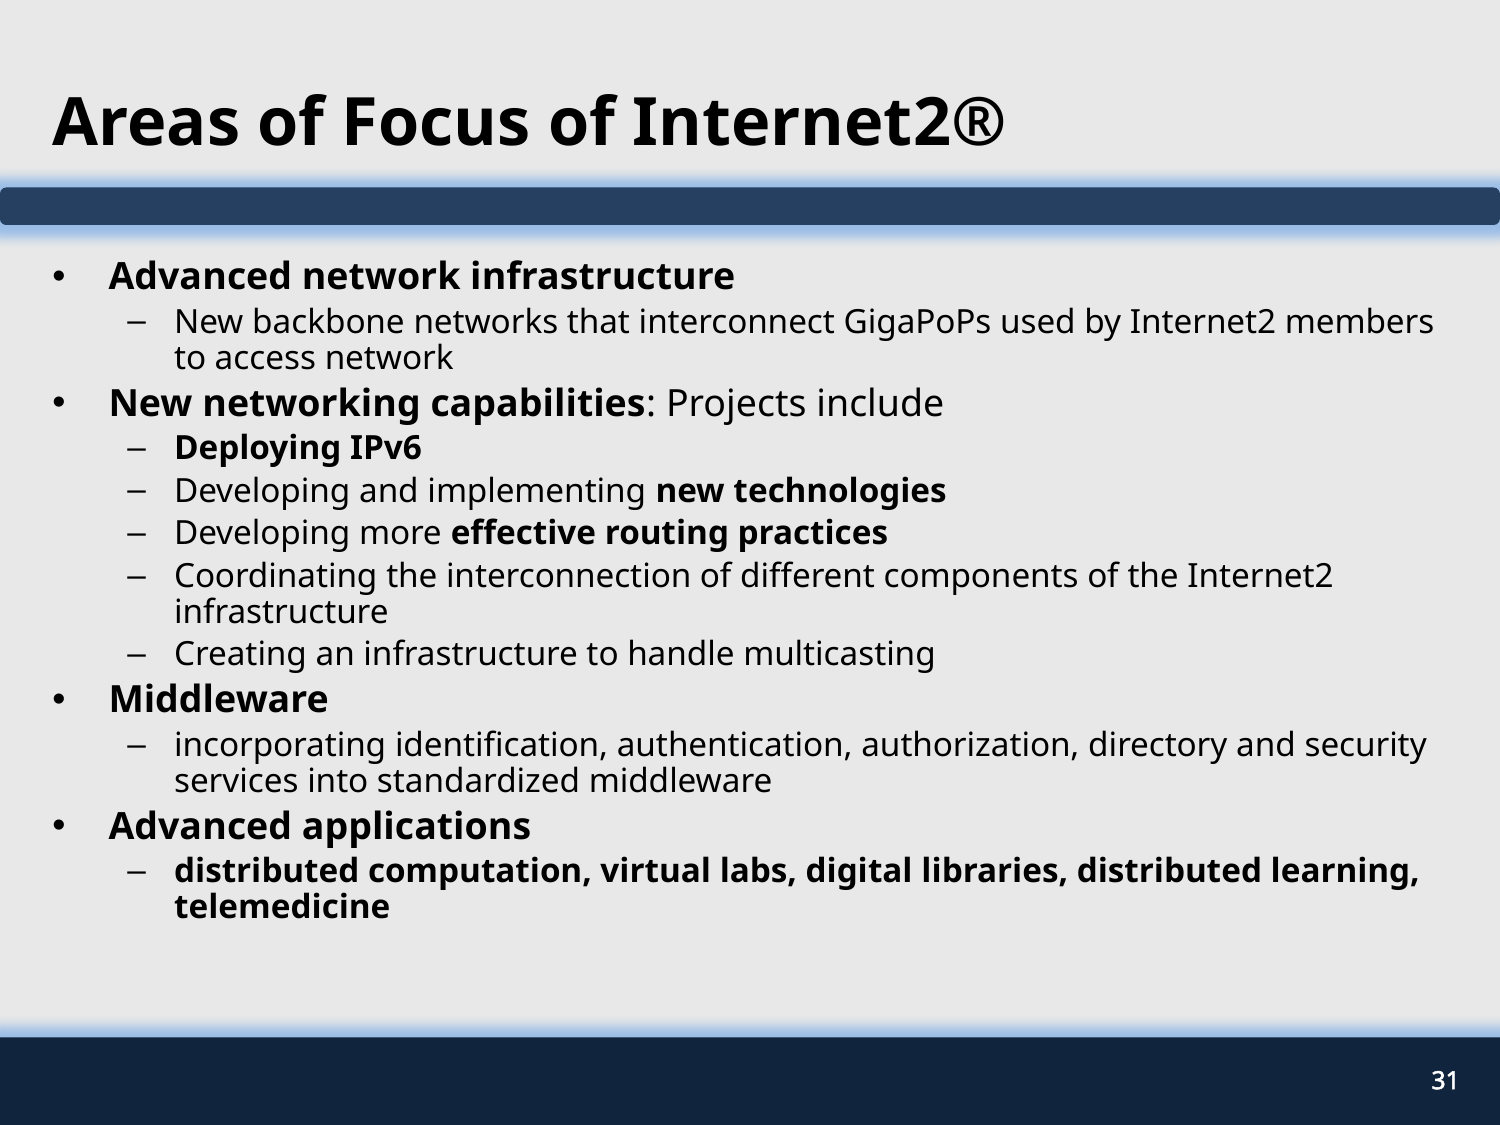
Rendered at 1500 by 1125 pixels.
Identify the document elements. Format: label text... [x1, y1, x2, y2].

list Advanced network infrastructure New backbone networks that interconnect GigaPoPs used by Internet2 members to access network New networking capabilities: Projects include Deploying IPv6 Developing and implementing new technologies Developing more effective routing practices Coordinating the interconnection of different components of the Internet2 infrastructure Creating an infrastructure to handle multicasting Middleware incorporating identification, authentication, authorization, directory and security services into standardized middleware Advanced applications distributed computation, virtual labs, digital libraries, distributed learning, telemedicine [37, 249, 1475, 1013]
title Areas of Focus of Internet2® [37, 62, 1338, 176]
slide_number 31 [1412, 1050, 1475, 1113]
